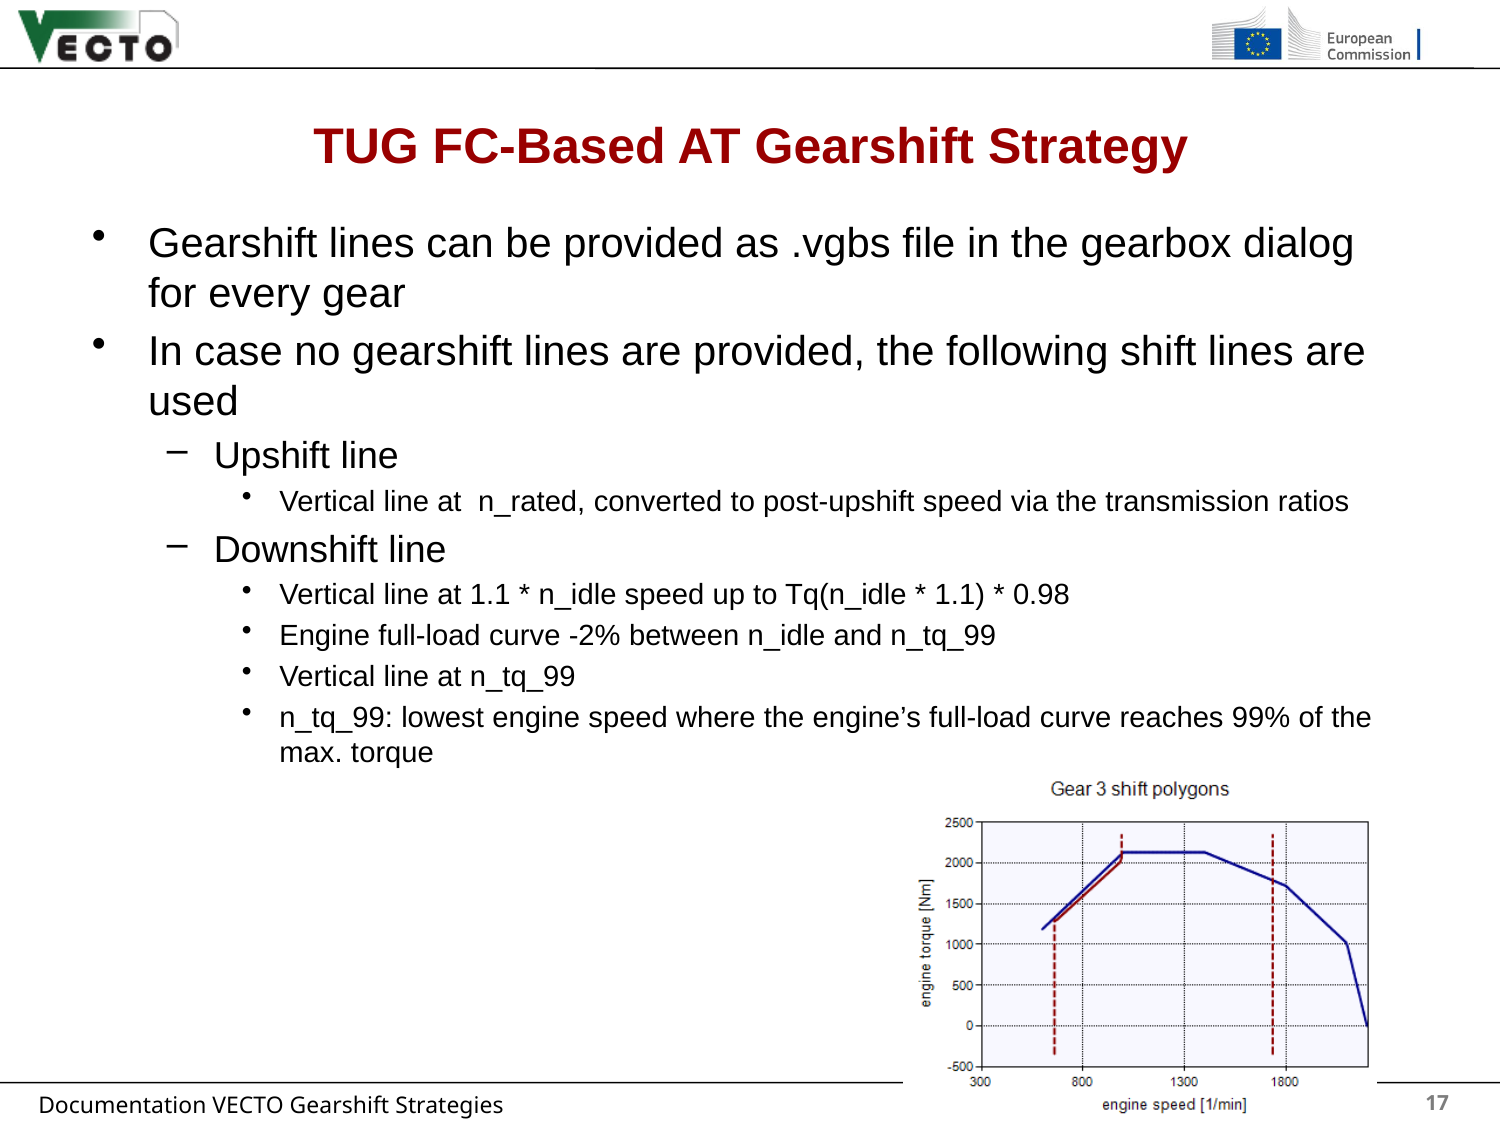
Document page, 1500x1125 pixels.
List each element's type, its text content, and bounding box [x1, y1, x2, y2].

title TUG FC-Based AT Gearshift Strategy [76, 87, 1425, 200]
list Gearshift lines can be provided as .vgbs file in the gearbox dialog for every gear In case no gearshift lines are provided, the following shift lines are used Upshift line Vertical line at n_rated, converted to post-upshift speed via the transmission ratios Downshift line Vertical line at 1.1 * n_idle speed up to Tq(n_idle * 1.1) * 0.98 Engine full-load curve -2% between n_idle and n_tq_99 Vertical line at n_tq_99 n_tq_99: lowest engine speed where the engine’s full-load curve reaches 99% of the max. torque [76, 208, 1425, 1005]
picture [17, 9, 179, 65]
picture [1212, 6, 1446, 64]
picture [903, 771, 1378, 1125]
